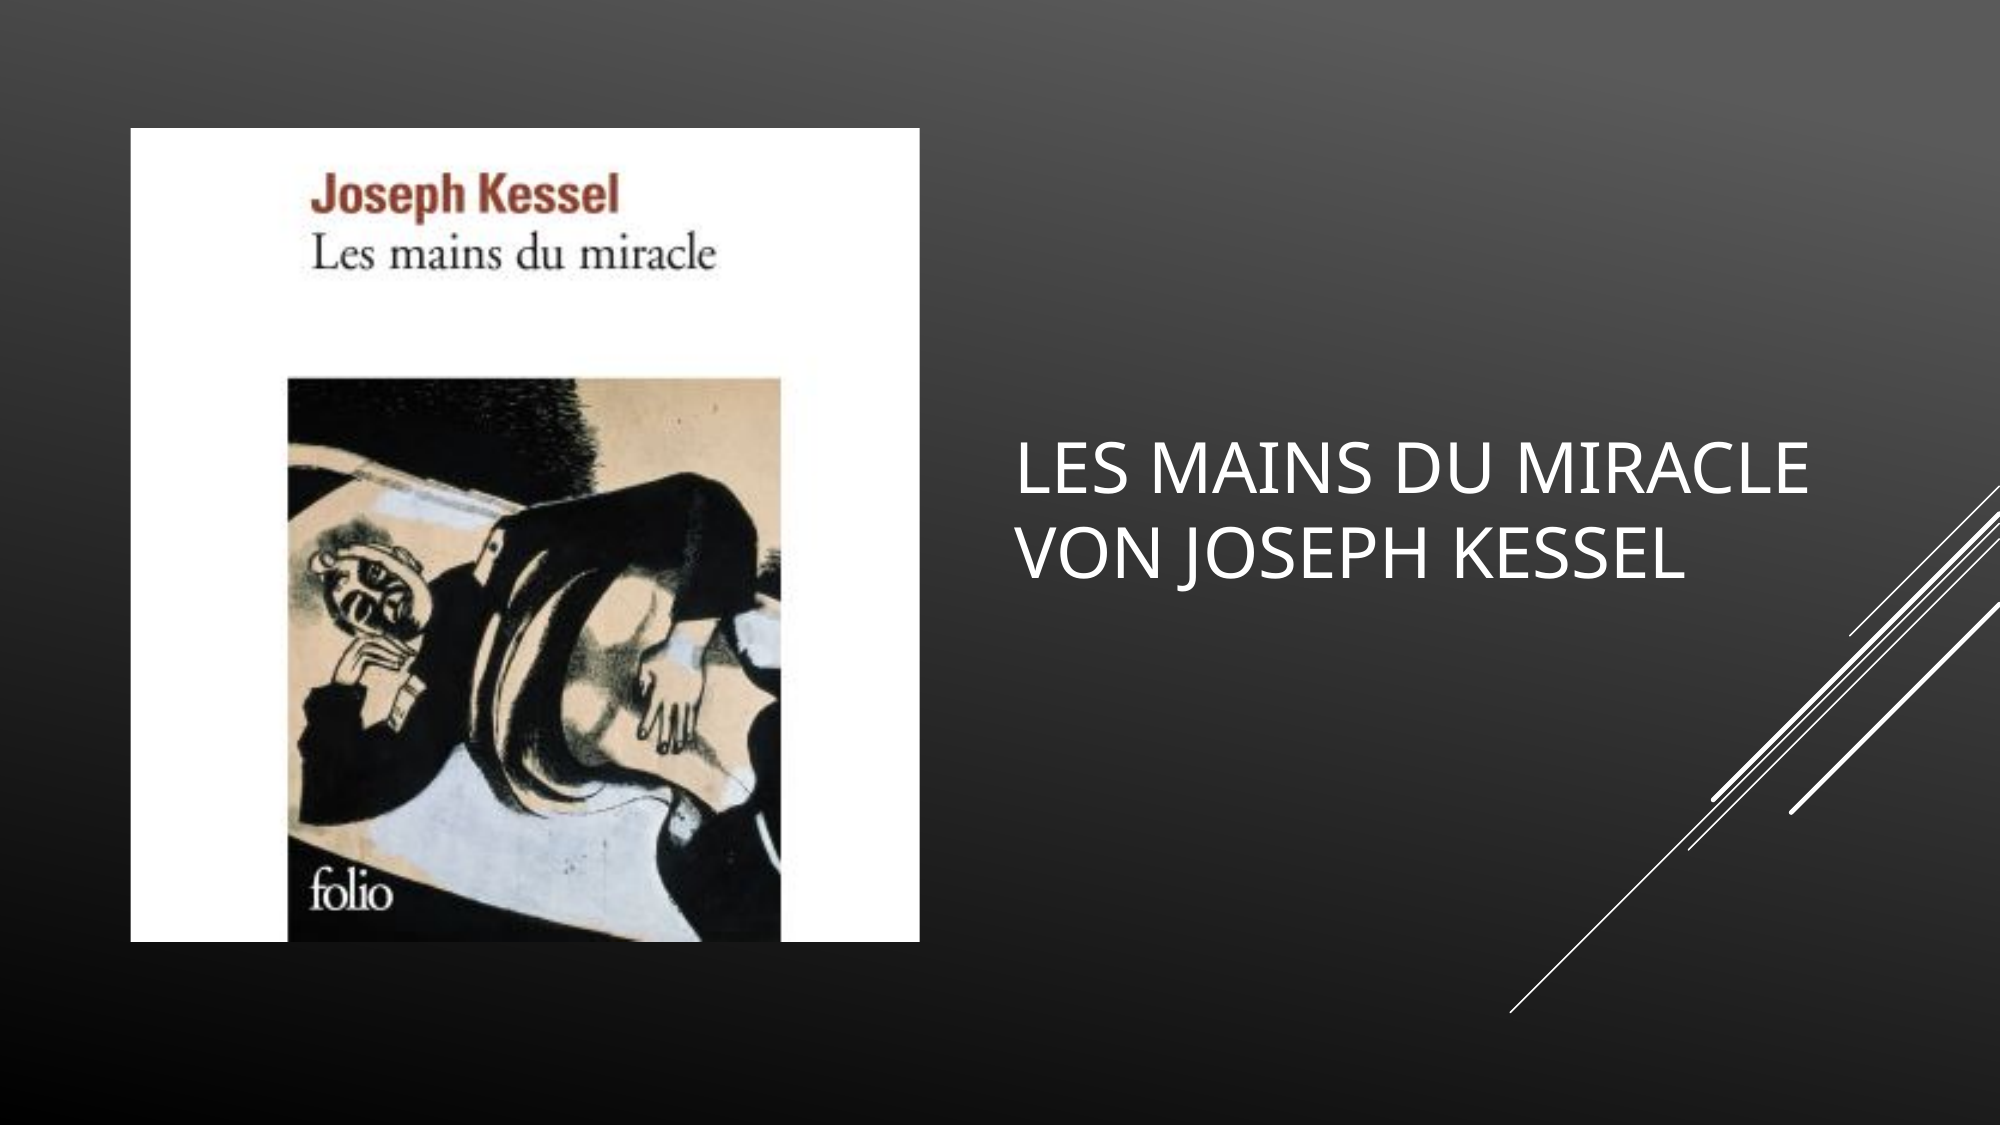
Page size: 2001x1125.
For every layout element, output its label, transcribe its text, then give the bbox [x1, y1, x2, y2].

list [130, 128, 920, 943]
title Les mains du miracle von joseph kessel [999, 103, 1888, 600]
